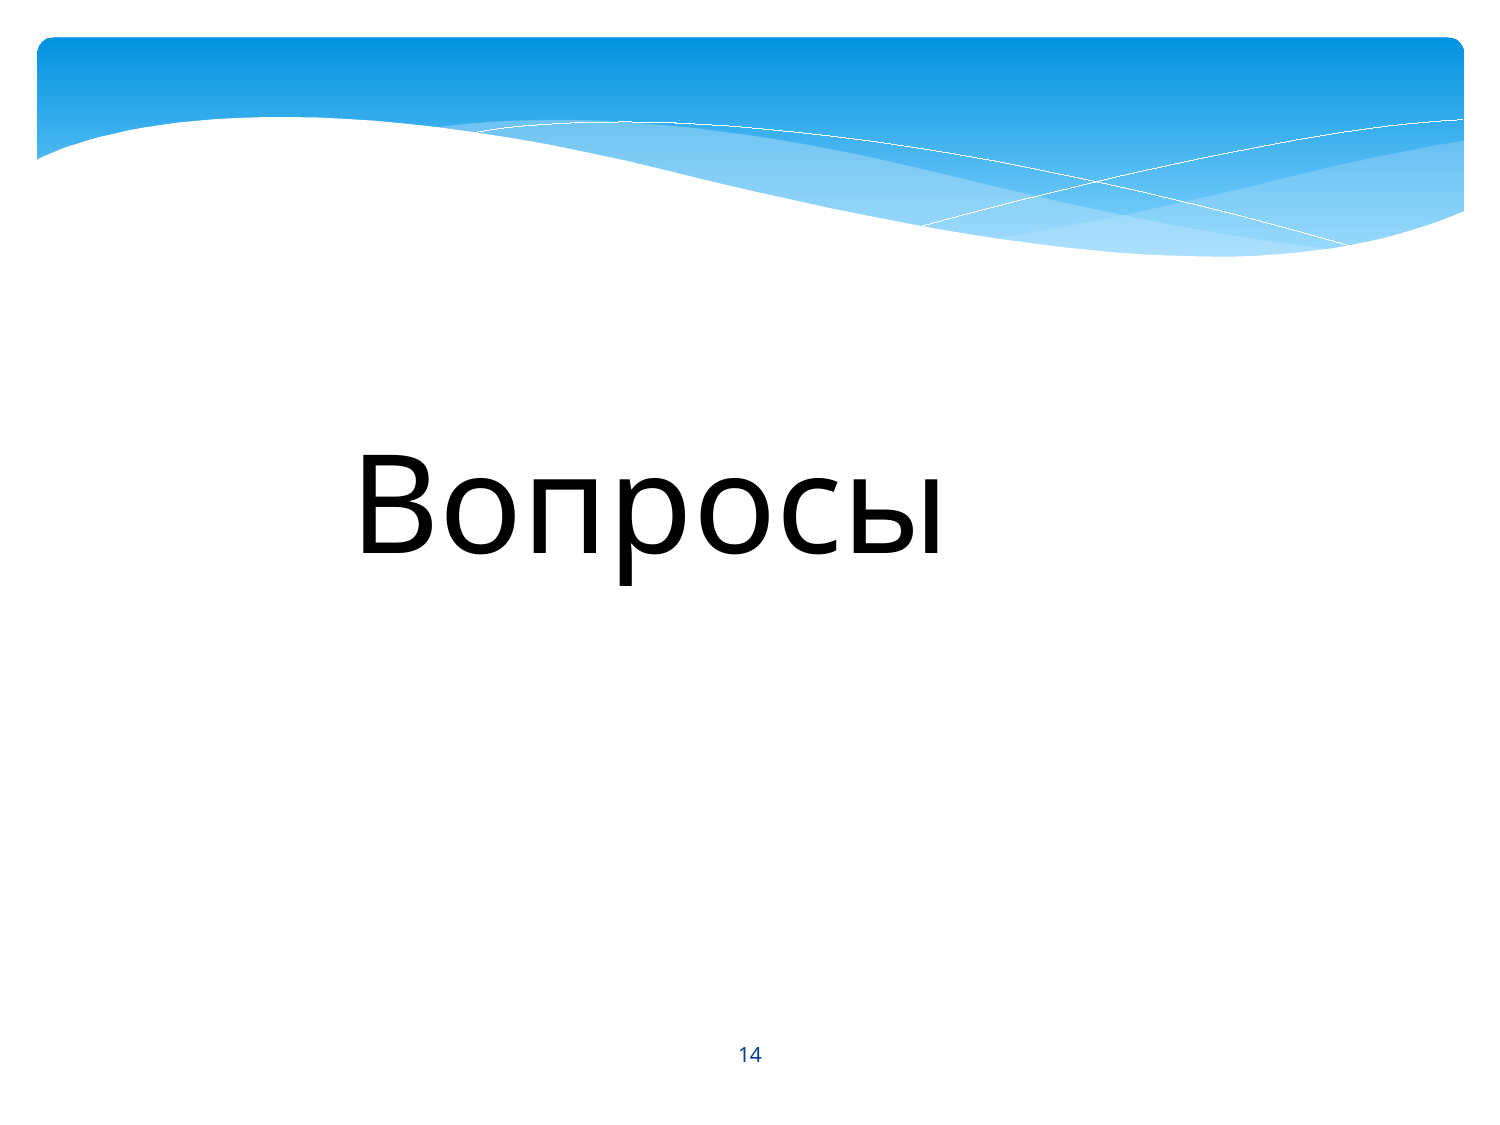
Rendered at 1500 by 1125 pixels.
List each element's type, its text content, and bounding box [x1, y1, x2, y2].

slide_number 14 [654, 1025, 846, 1086]
text_box Вопросы [335, 408, 965, 589]
